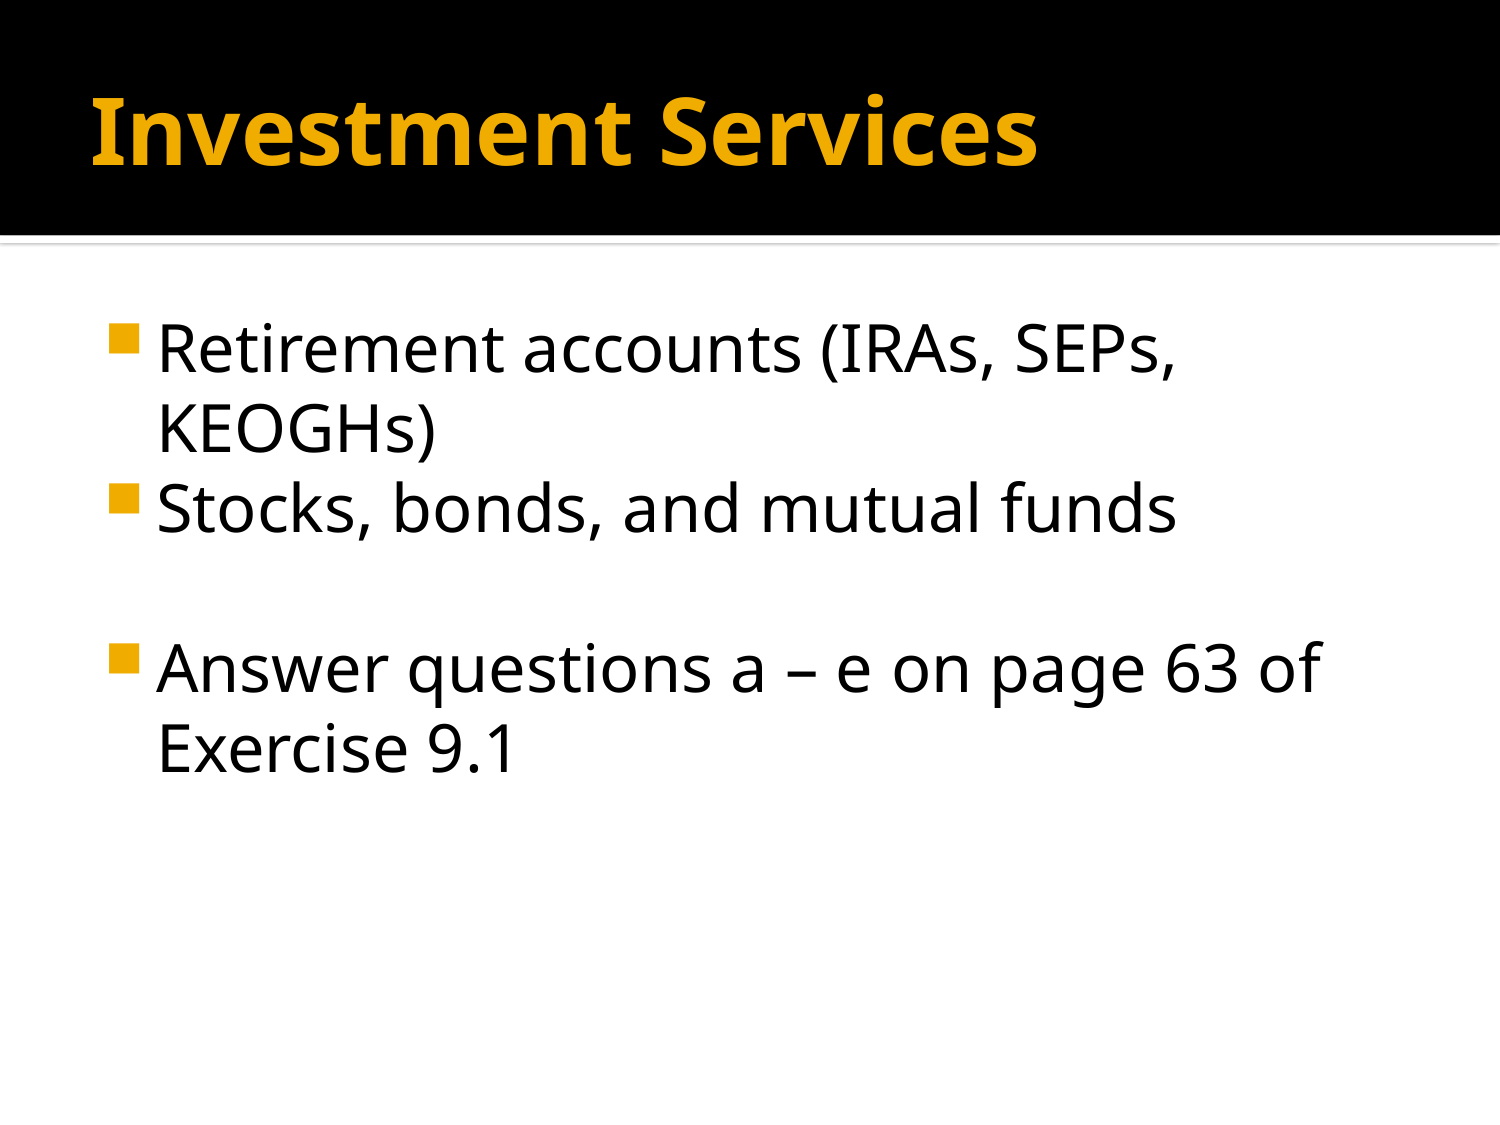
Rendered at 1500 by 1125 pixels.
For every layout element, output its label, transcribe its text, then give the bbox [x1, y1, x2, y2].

title Investment Services [75, 25, 1425, 231]
list Retirement accounts (IRAs, SEPs, KEOGHs) Stocks, bonds, and mutual funds Answer questions a – e on page 63 of Exercise 9.1 [75, 291, 1425, 1050]
